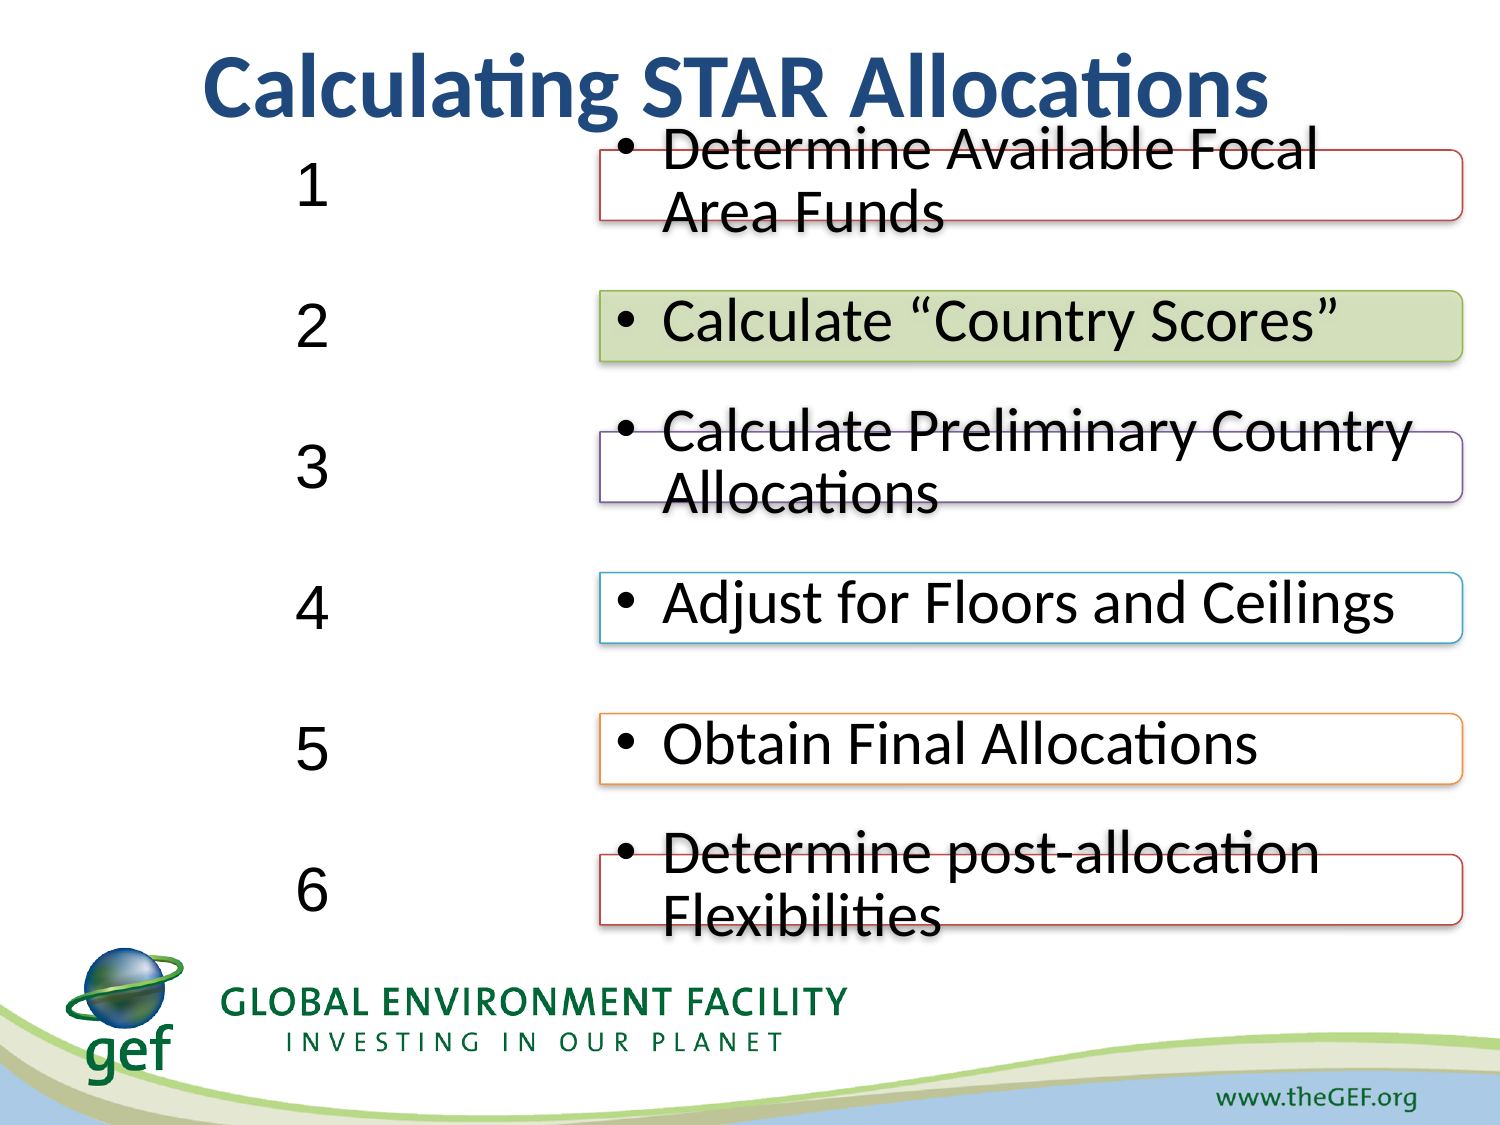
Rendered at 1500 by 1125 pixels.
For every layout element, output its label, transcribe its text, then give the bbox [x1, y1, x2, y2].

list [24, 149, 1463, 926]
picture [786, 926, 800, 932]
picture [0, 920, 1500, 1125]
title Calculating STAR Allocations [62, 0, 1413, 148]
